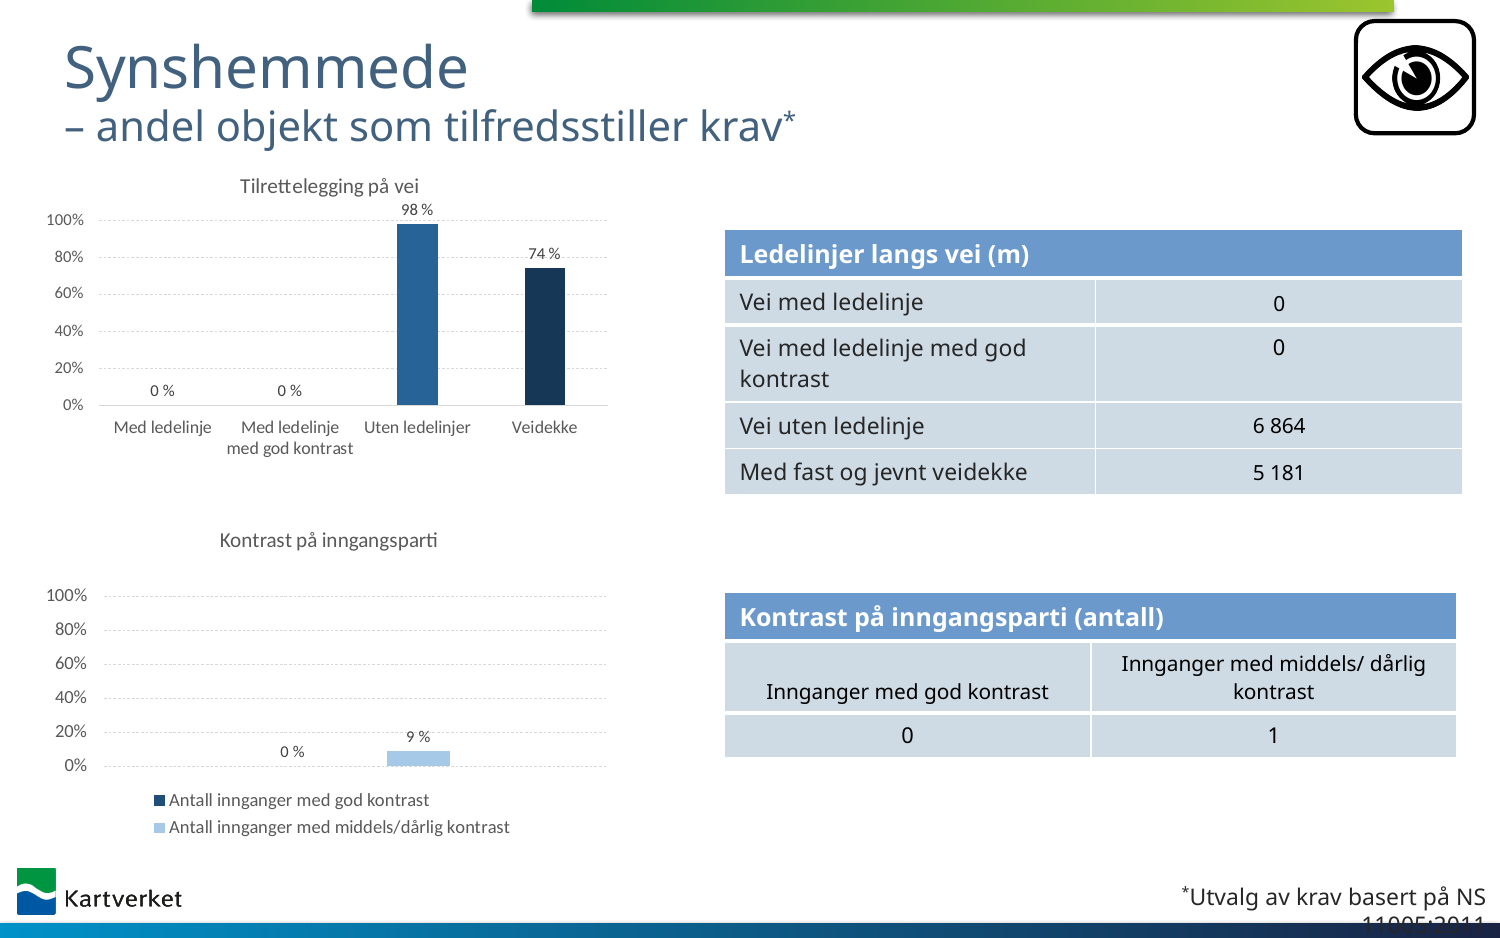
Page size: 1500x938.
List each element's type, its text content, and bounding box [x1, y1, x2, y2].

table_cell Vei med ledelinje med god kontrast [725, 327, 1095, 401]
table_cell Vei uten ledelinje [725, 403, 1095, 448]
table_cell 6 864 [1096, 403, 1462, 448]
table_cell Med fast og jevnt veidekke [725, 449, 1095, 494]
picture [41, 520, 617, 846]
table_cell 5 181 [1096, 449, 1462, 494]
table_cell Vei med ledelinje [725, 280, 1095, 323]
table_cell Innganger med god kontrast [725, 643, 1090, 711]
table_cell 0 [1096, 327, 1462, 401]
picture [41, 166, 618, 492]
table_header Ledelinjer langs vei (m) [725, 230, 1462, 276]
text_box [1355, 20, 1475, 134]
table_cell 0 [1096, 280, 1462, 323]
table_cell 0 [725, 715, 1090, 757]
table_header Kontrast på inngangsparti (antall) [725, 593, 1456, 639]
text_box *Utvalg av krav basert på NS 11005:2011 [1068, 873, 1500, 938]
text_box Synshemmede – andel objekt som tilfredsstiller krav* [49, 24, 1431, 158]
table_cell Innganger med middels/ dårlig kontrast [1092, 643, 1456, 711]
table_cell 1 [1092, 715, 1456, 757]
